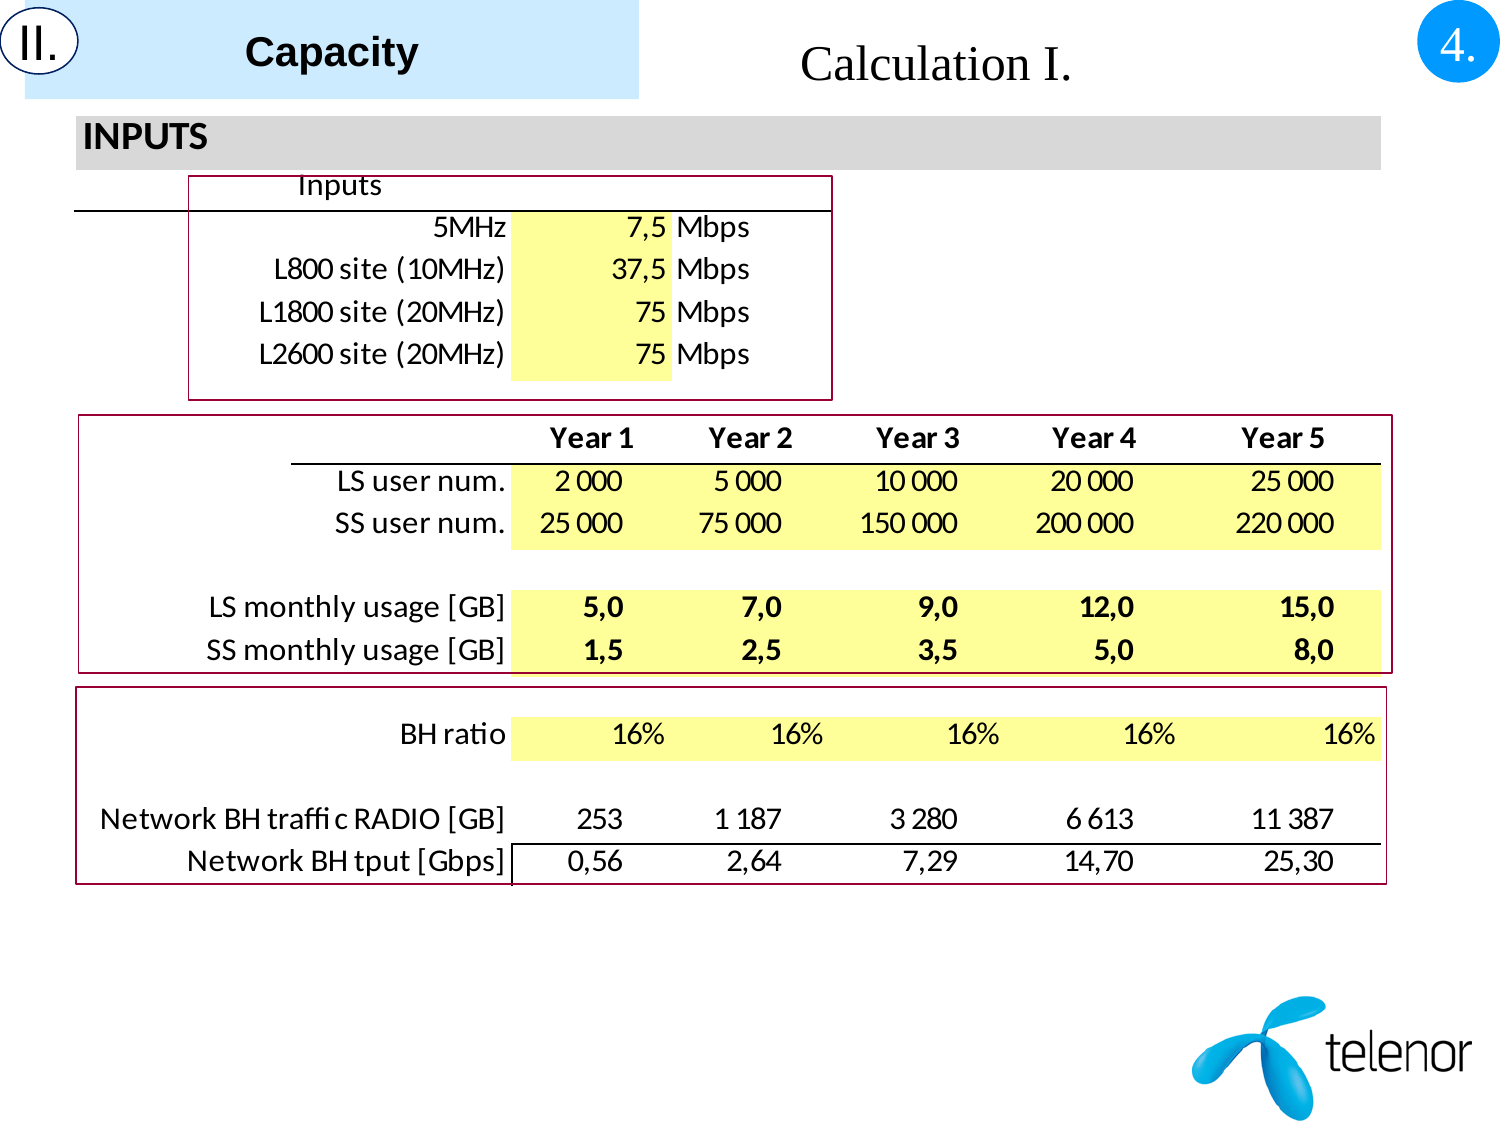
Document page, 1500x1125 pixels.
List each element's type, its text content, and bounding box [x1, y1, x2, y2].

picture [73, 114, 1384, 888]
picture [1187, 990, 1500, 1125]
text_box II. [0, 7, 78, 74]
text_box 4. [1417, 0, 1500, 83]
text_box [1388, 415, 1392, 674]
text_box Calculation I. [674, 22, 1199, 98]
text_box Capacity [24, 0, 639, 100]
